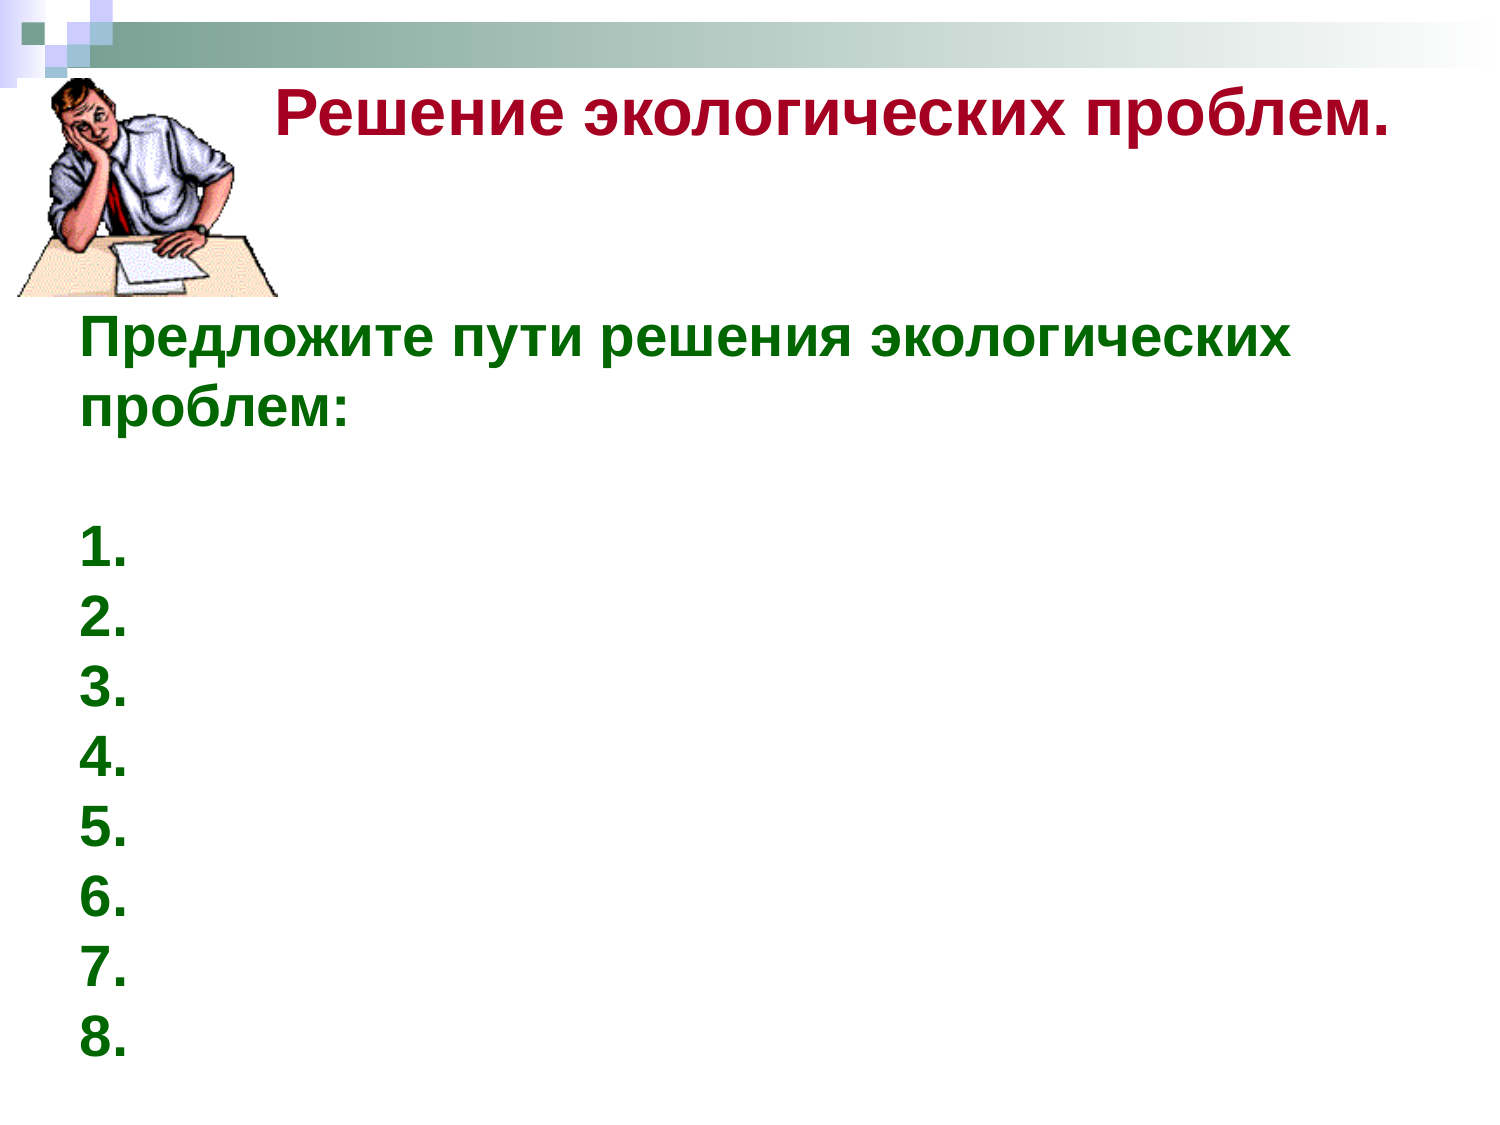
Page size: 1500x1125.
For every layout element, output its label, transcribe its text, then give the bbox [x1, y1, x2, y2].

picture [17, 77, 278, 297]
text_box Решение экологических проблем. Предложите пути решения экологических проблем: 1. 2. 3. 4. 5. 6. 7. 8. [64, 61, 1424, 1076]
